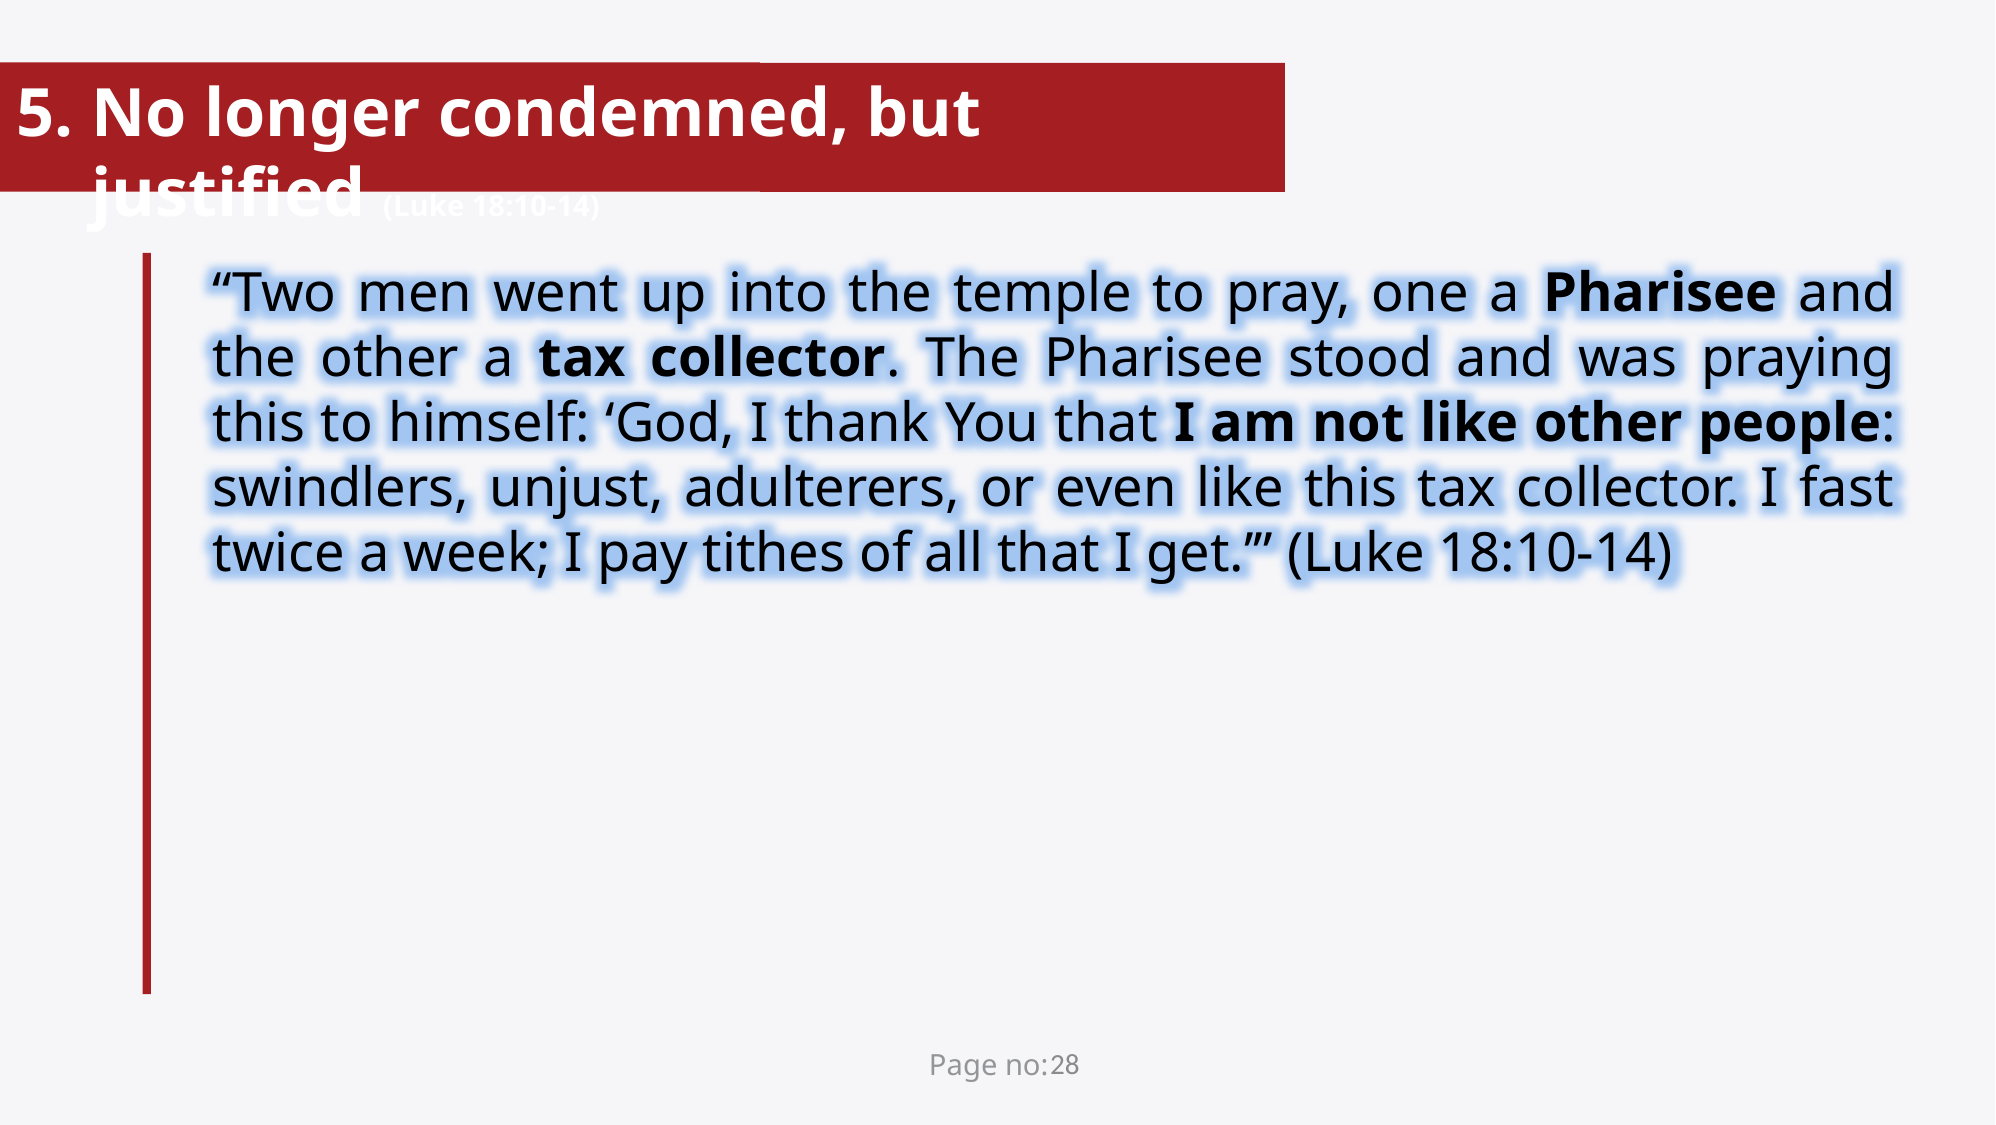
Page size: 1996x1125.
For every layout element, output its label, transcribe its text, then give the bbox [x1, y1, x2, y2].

text_box No longer condemned, but justified (Luke 18:10-14) [758, 114, 1208, 187]
text_box [758, 61, 1287, 194]
text_box “Two men went up into the temple to pray, one a Pharisee and the other a tax collector. The Pharisee stood and was praying this to himself: ‘God, I thank You that I am not like other people: swindlers, unjust, adulterers, or even like this tax collector. I fast twice a week; I pay tithes of all that I get.’” (Luke 18:10-14) [198, 249, 1911, 590]
